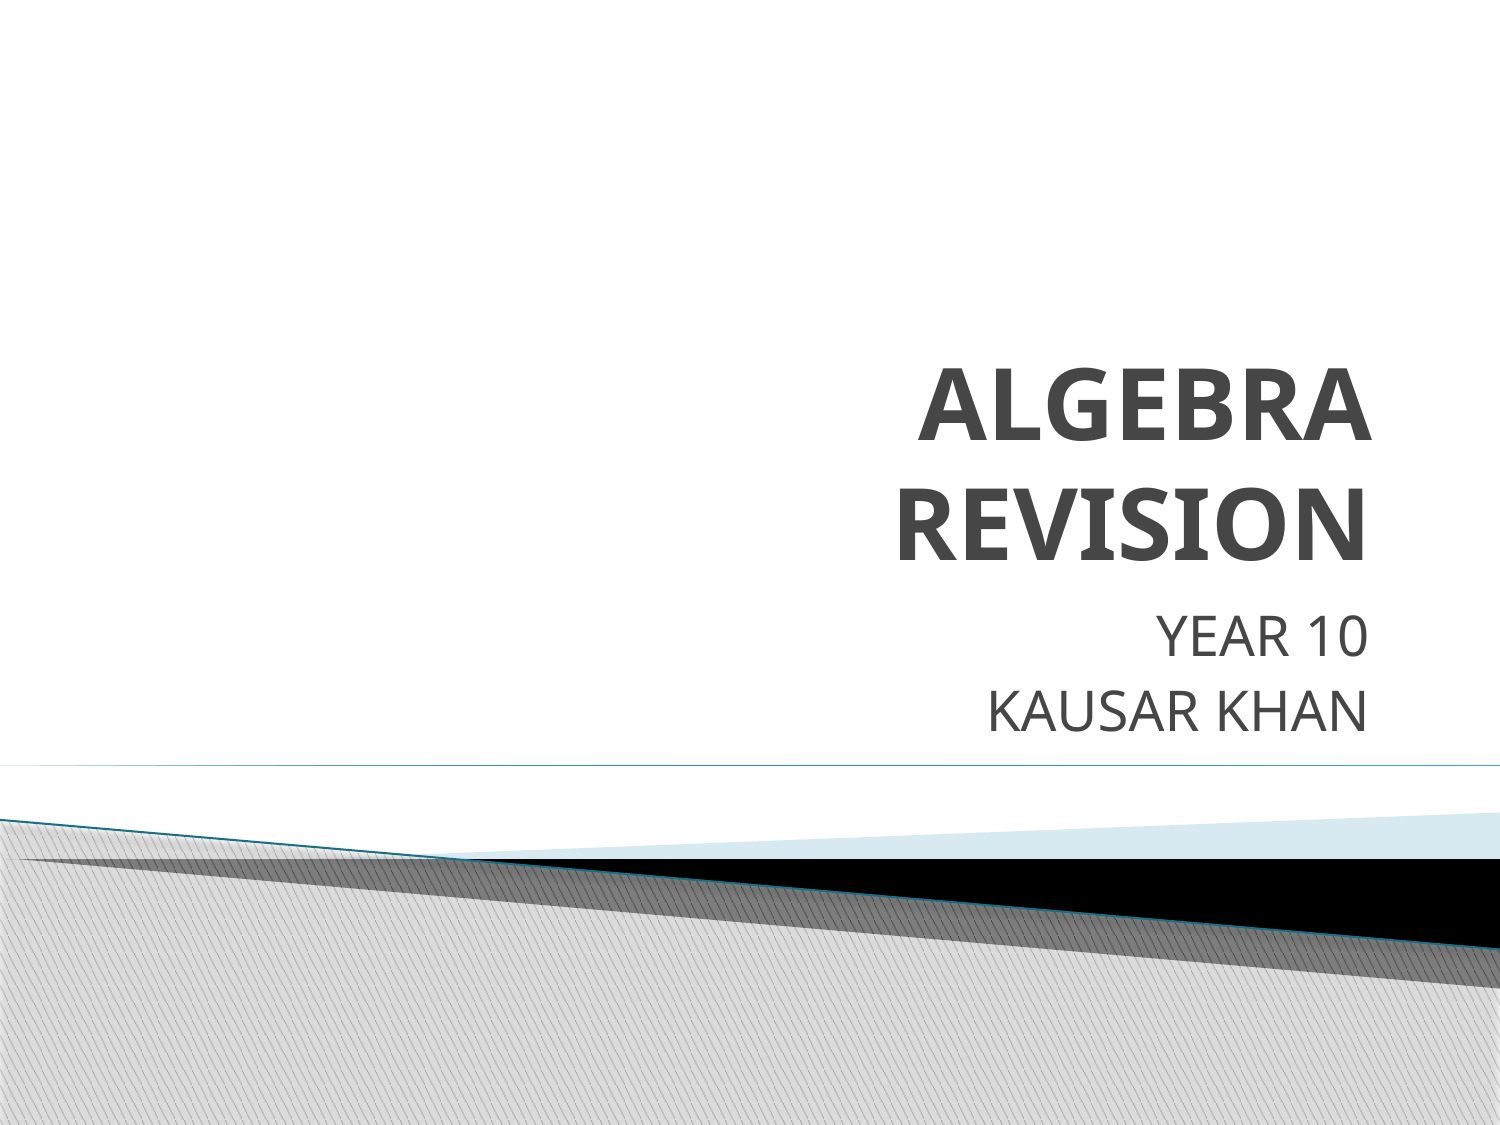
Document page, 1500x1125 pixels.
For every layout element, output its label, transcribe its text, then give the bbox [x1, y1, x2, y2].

title ALGEBRA REVISION [112, 287, 1388, 588]
subtitle YEAR 10 KAUSAR KHAN [112, 592, 1388, 790]
picture [5, 859, 1500, 989]
